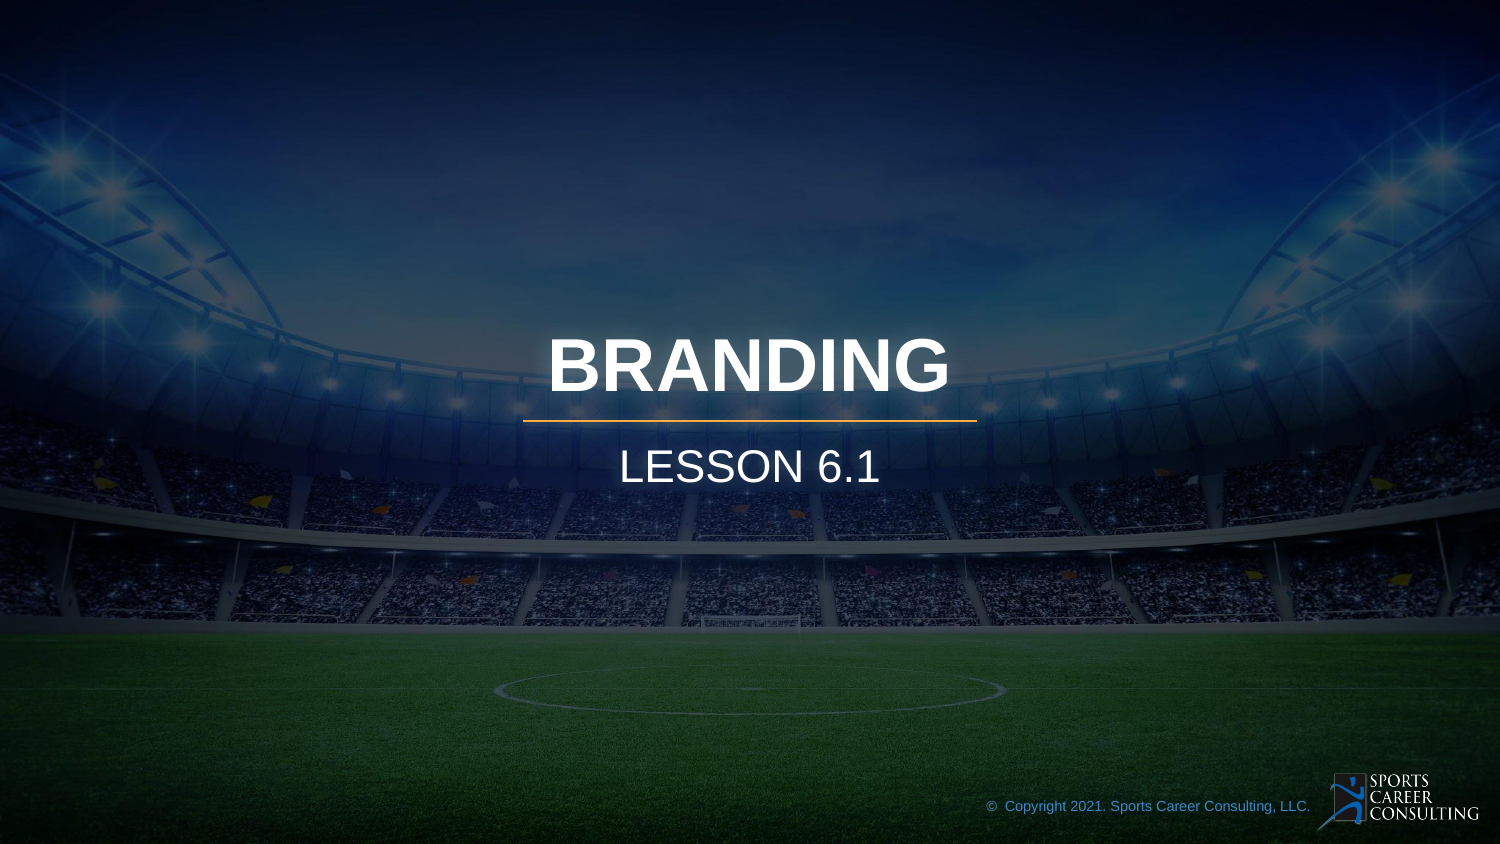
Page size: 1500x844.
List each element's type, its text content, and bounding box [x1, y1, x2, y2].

title LESSON 6.1 [482, 430, 1018, 507]
title BRANDING [335, 316, 1165, 422]
picture [0, 0, 1500, 844]
text_box © Copyright 2021. Sports Career Consulting, LLC. [914, 769, 1326, 832]
